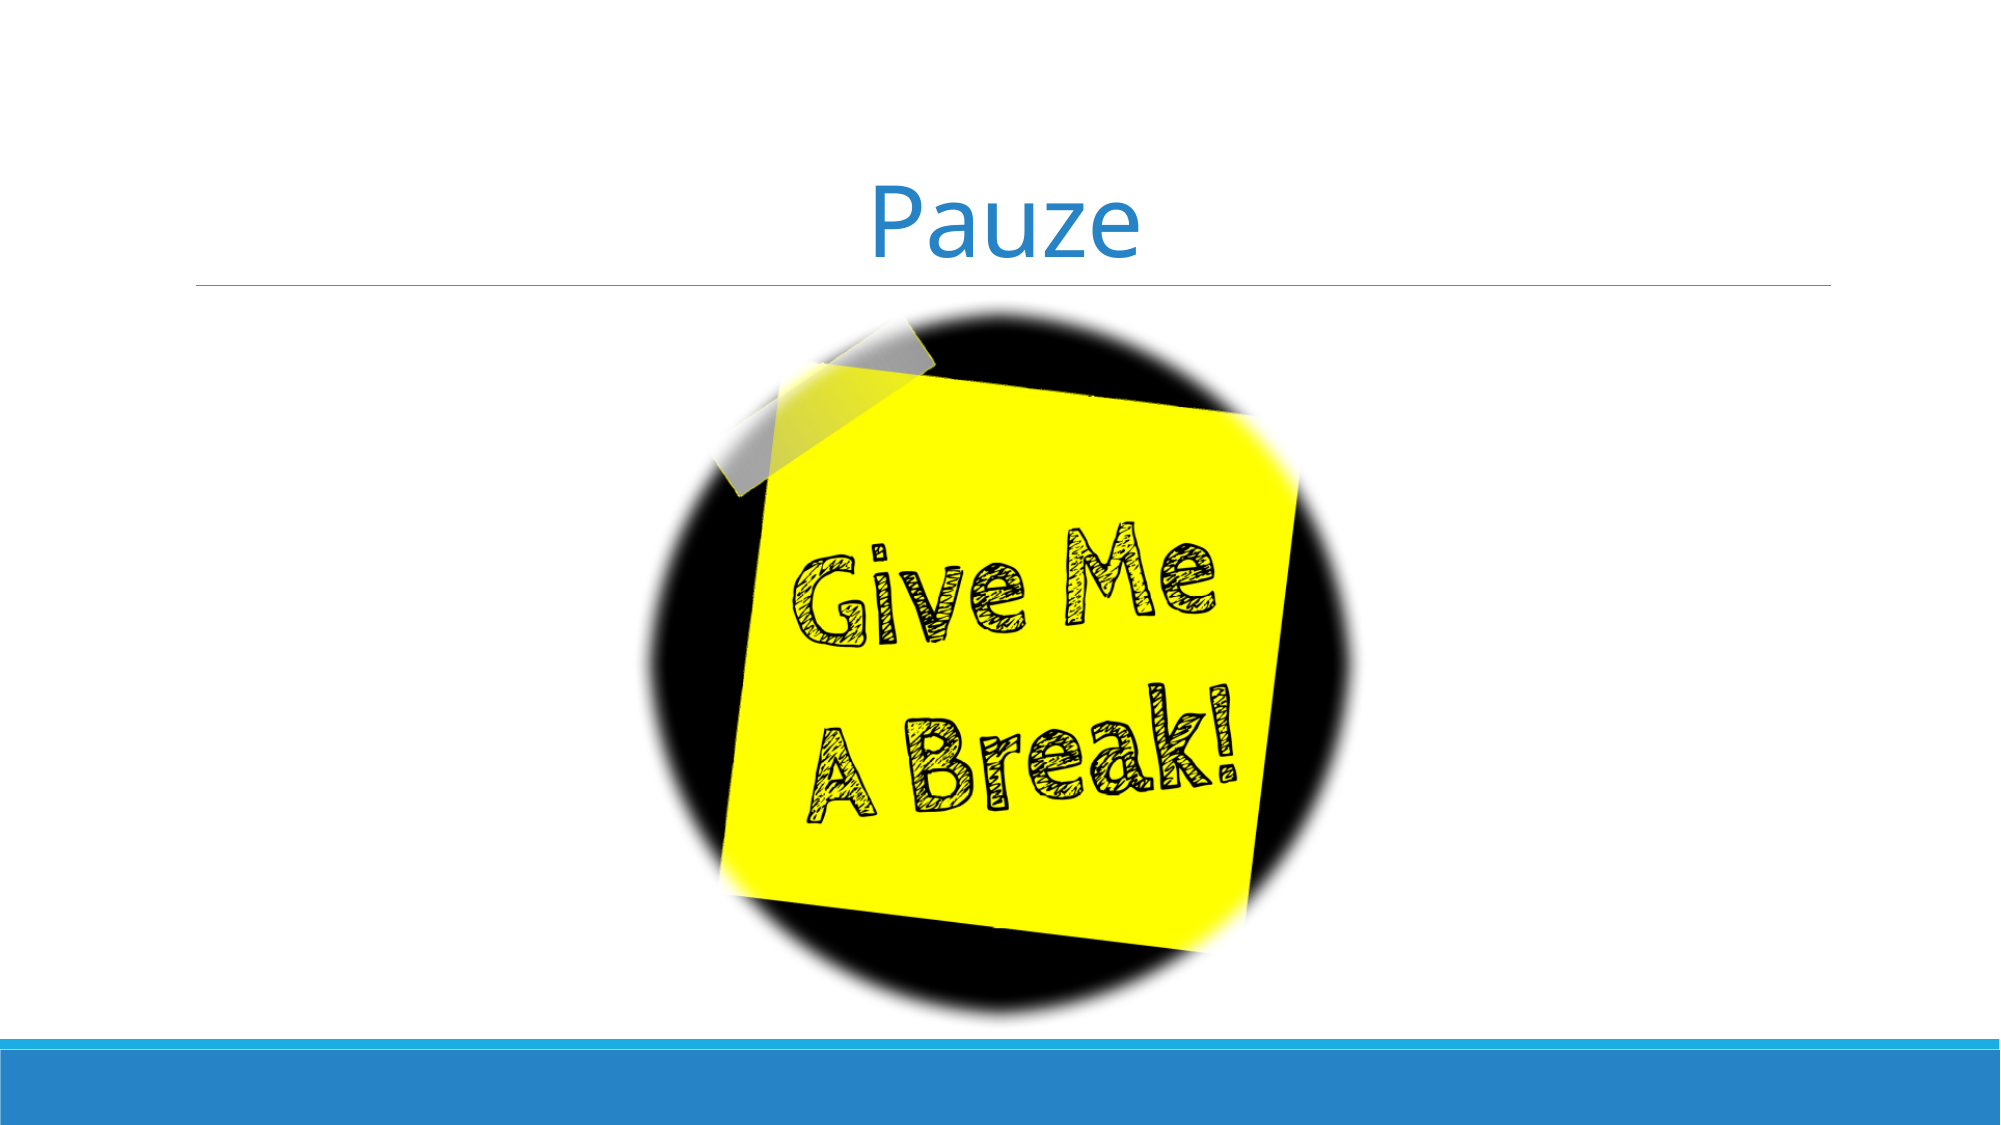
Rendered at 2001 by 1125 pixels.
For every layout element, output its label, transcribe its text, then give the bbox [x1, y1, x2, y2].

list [633, 297, 1367, 1031]
title Pauze [180, 47, 1830, 285]
